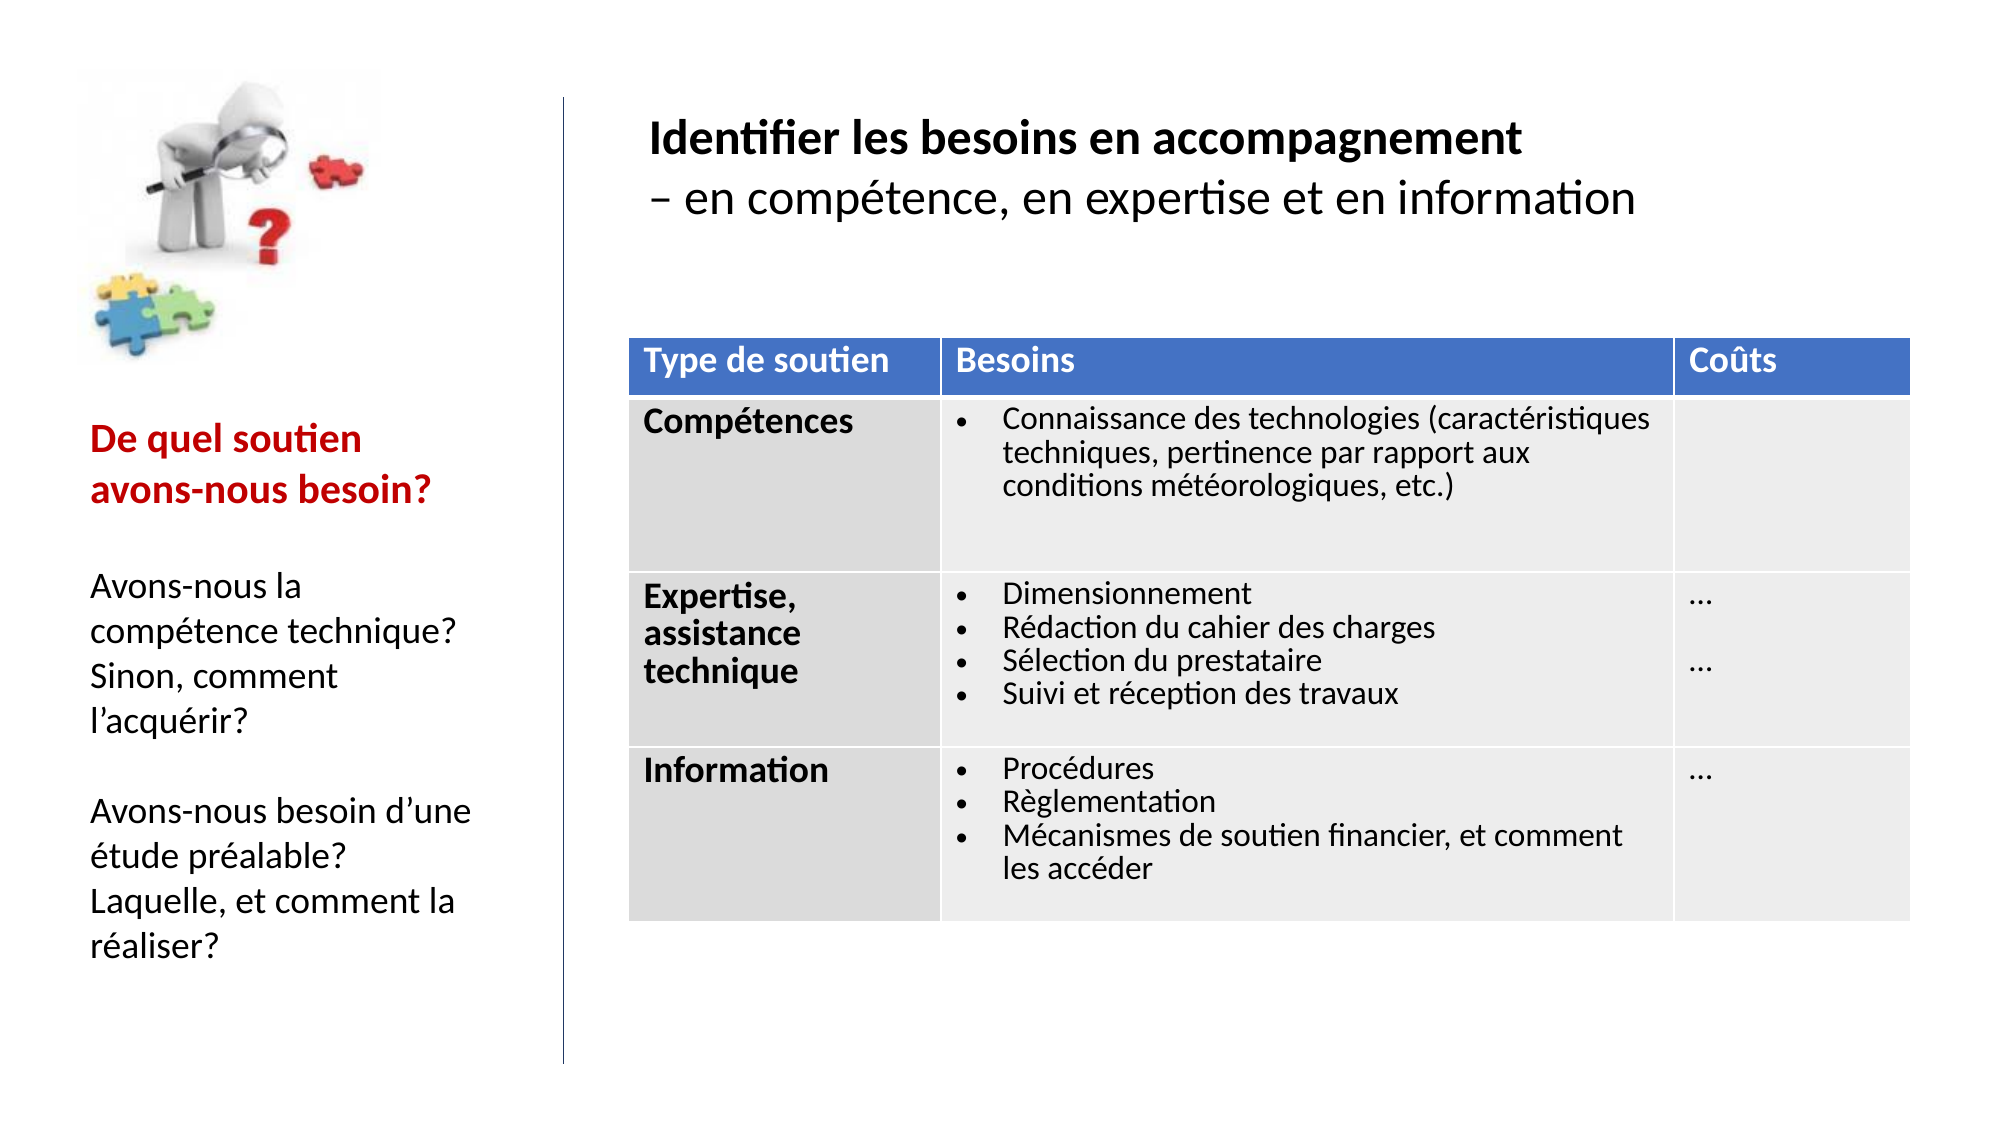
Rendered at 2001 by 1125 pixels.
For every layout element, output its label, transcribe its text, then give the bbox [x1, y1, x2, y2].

table_cell Dimensionnement Rédaction du cahier des charges Sélection du prestataire Suivi et réception des travaux [942, 573, 1673, 746]
table_cell Compétences [629, 400, 940, 571]
table_cell Connaissance des technologies (caractéristiques techniques, pertinence par rapport aux conditions météorologiques, etc.) [942, 400, 1673, 571]
table_cell Procédures Règlementation Mécanismes de soutien financier, et comment les accéder [942, 748, 1673, 921]
text_box De quel soutien avons-nous besoin? Avons-nous la compétence technique? Sinon, comment l’acquérir? Avons-nous besoin d’une étude préalable? Laquelle, et comment la réaliser? [75, 403, 499, 974]
table_cell … [1675, 748, 1910, 921]
text_box Identifier les besoins en accompagnement – en compétence, en expertise et en information [633, 97, 1653, 232]
table_cell Expertise, assistance technique [629, 573, 940, 746]
table_cell Information [629, 748, 940, 921]
picture [77, 69, 381, 365]
table_cell … … [1675, 573, 1910, 746]
table_header Besoins [942, 338, 1673, 395]
table_header Type de soutien [629, 338, 940, 395]
table_header Coûts [1675, 338, 1910, 395]
table_cell [1675, 400, 1910, 571]
